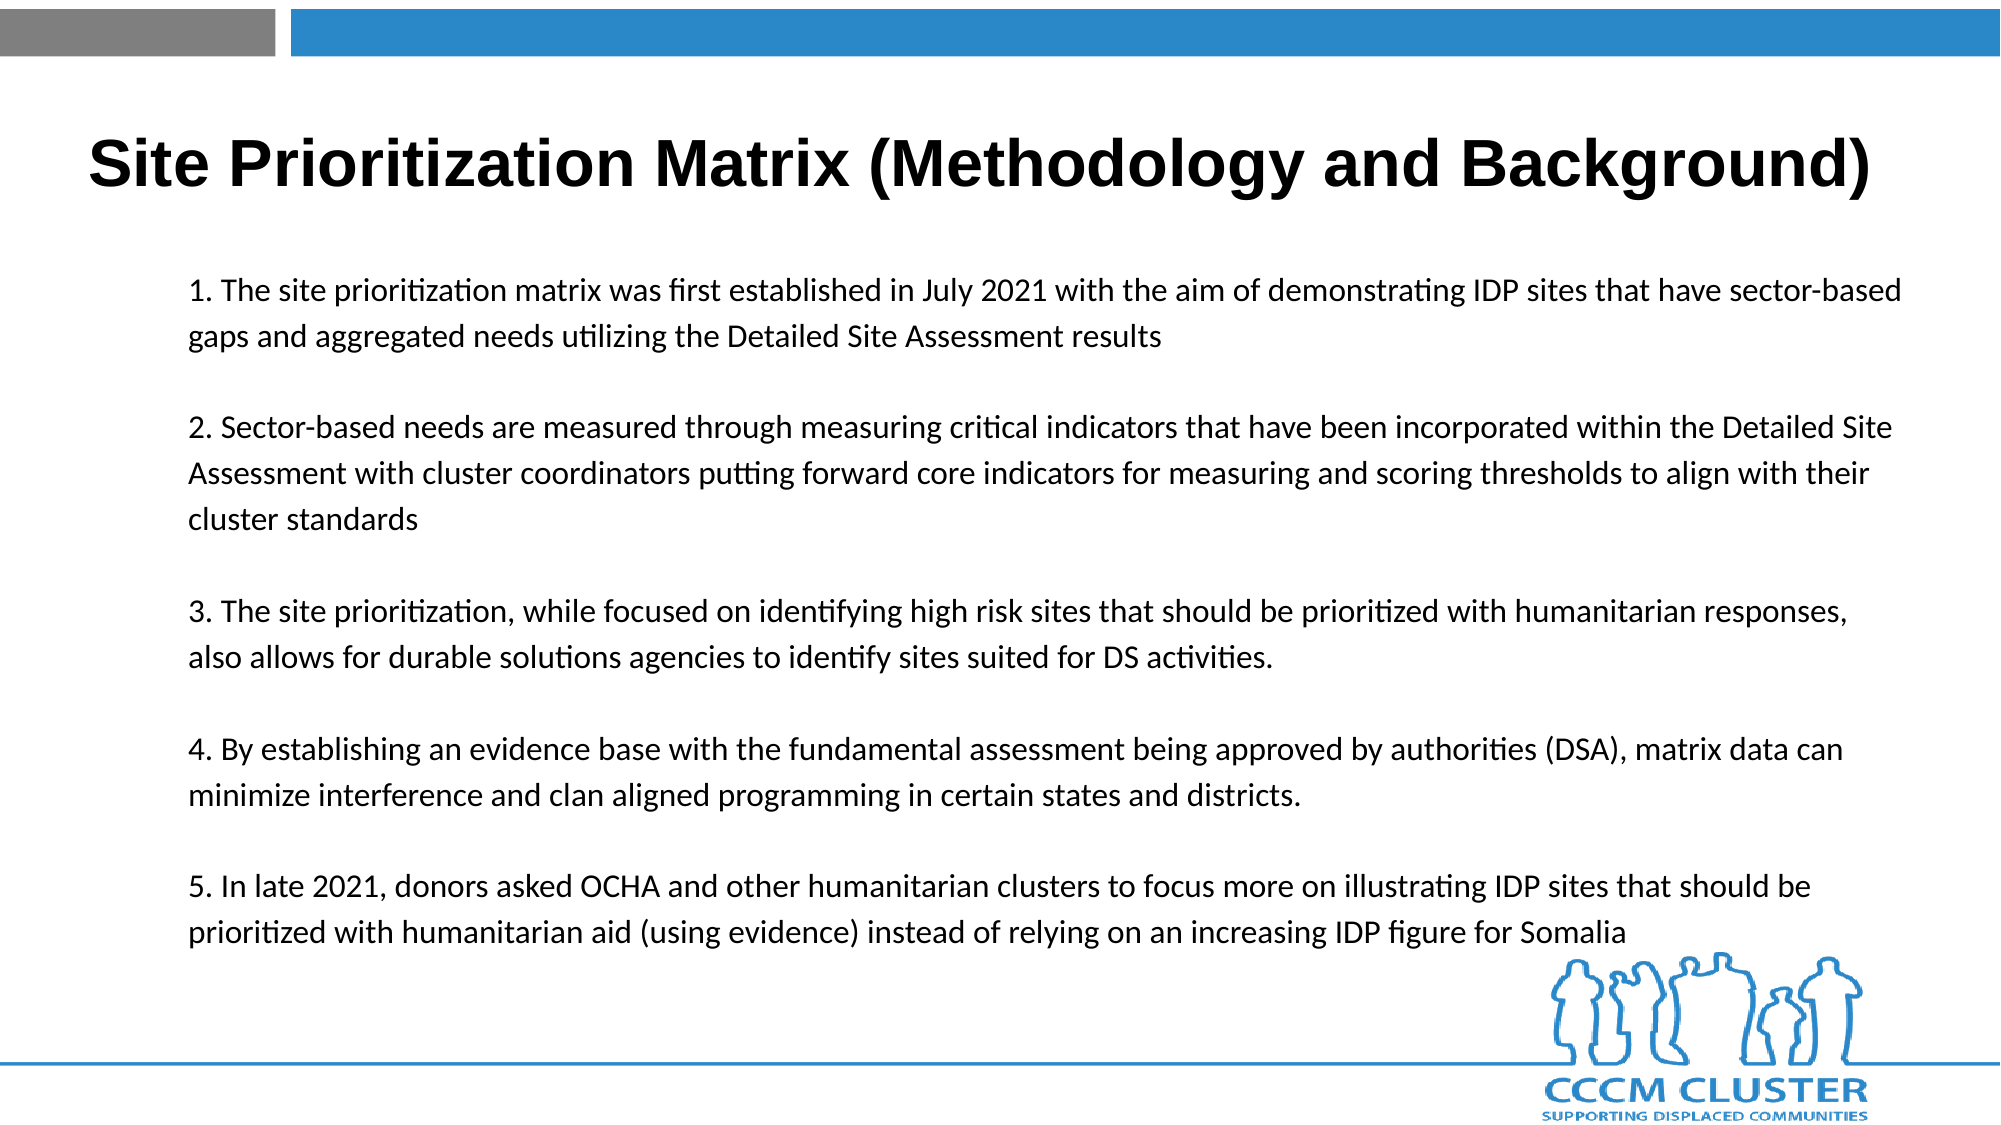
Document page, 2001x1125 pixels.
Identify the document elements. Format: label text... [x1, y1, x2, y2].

picture [0, 952, 2000, 1124]
title Site Prioritization Matrix (Methodology and Background) [68, 97, 1932, 223]
list 1. The site prioritization matrix was first established in July 2021 with the aim of demonstrating IDP sites that have sector-based gaps and aggregated needs utilizing the Detailed Site Assessment results 2. Sector-based needs are measured through measuring critical indicators that have been incorporated within the Detailed Site Assessment with cluster coordinators putting forward core indicators for measuring and scoring thresholds to align with their cluster standards 3. The site prioritization, while focused on identifying high risk sites that should be prioritized with humanitarian responses, also allows for durable solutions agencies to identify sites suited for DS activities. 4. By establishing an evidence base with the fundamental assessment being approved by authorities (DSA), matrix data can minimize interference and clan aligned programming in certain states and districts. 5. In late 2021, donors asked OCHA and other humanitarian clusters to focus more on illustrating IDP sites that should be prioritized with humanitarian aid (using evidence) instead of relying on an increasing IDP figure for Somalia [68, 252, 1932, 1000]
